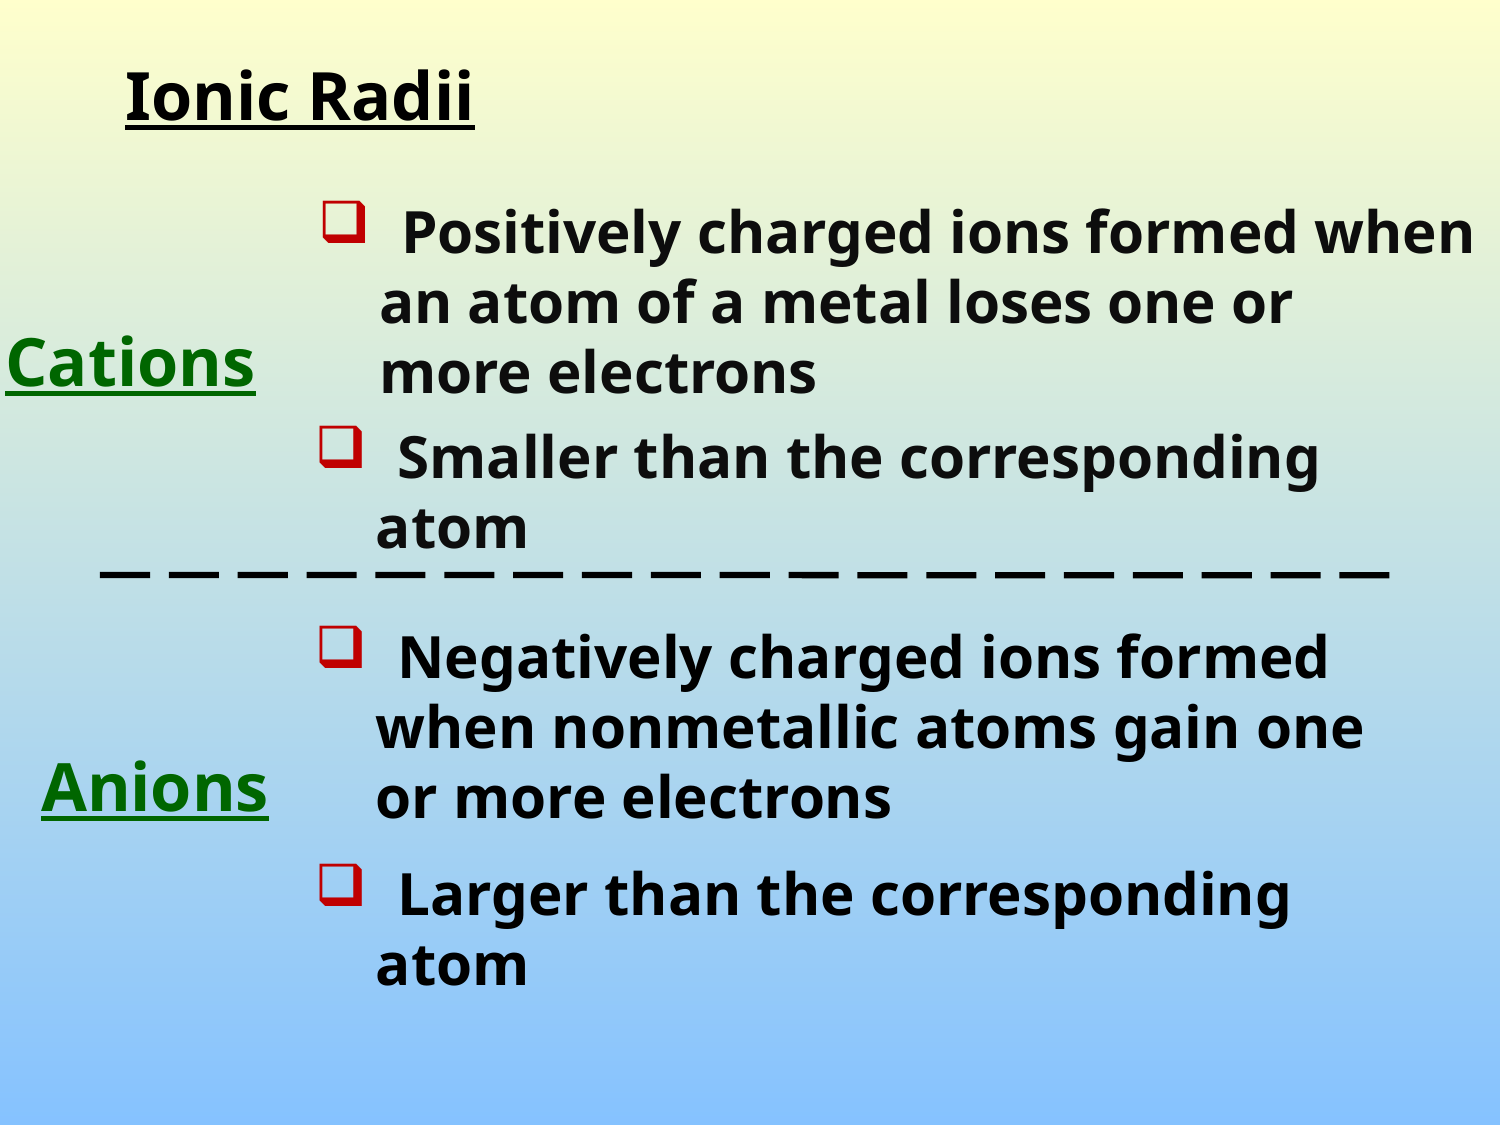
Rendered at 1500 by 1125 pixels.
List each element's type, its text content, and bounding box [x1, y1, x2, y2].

text_box Cations [0, 312, 271, 408]
text_box Negatively charged ions formed when nonmetallic atoms gain one or more electrons [300, 612, 1450, 838]
text_box Anions [26, 737, 284, 833]
text_box Larger than the corresponding atom [300, 849, 1375, 1005]
text_box Positively charged ions formed when an atom of a metal loses one or more electrons [303, 187, 1500, 413]
text_box Smaller than the corresponding atom [300, 412, 1400, 568]
title Ionic Radii [37, 37, 563, 151]
